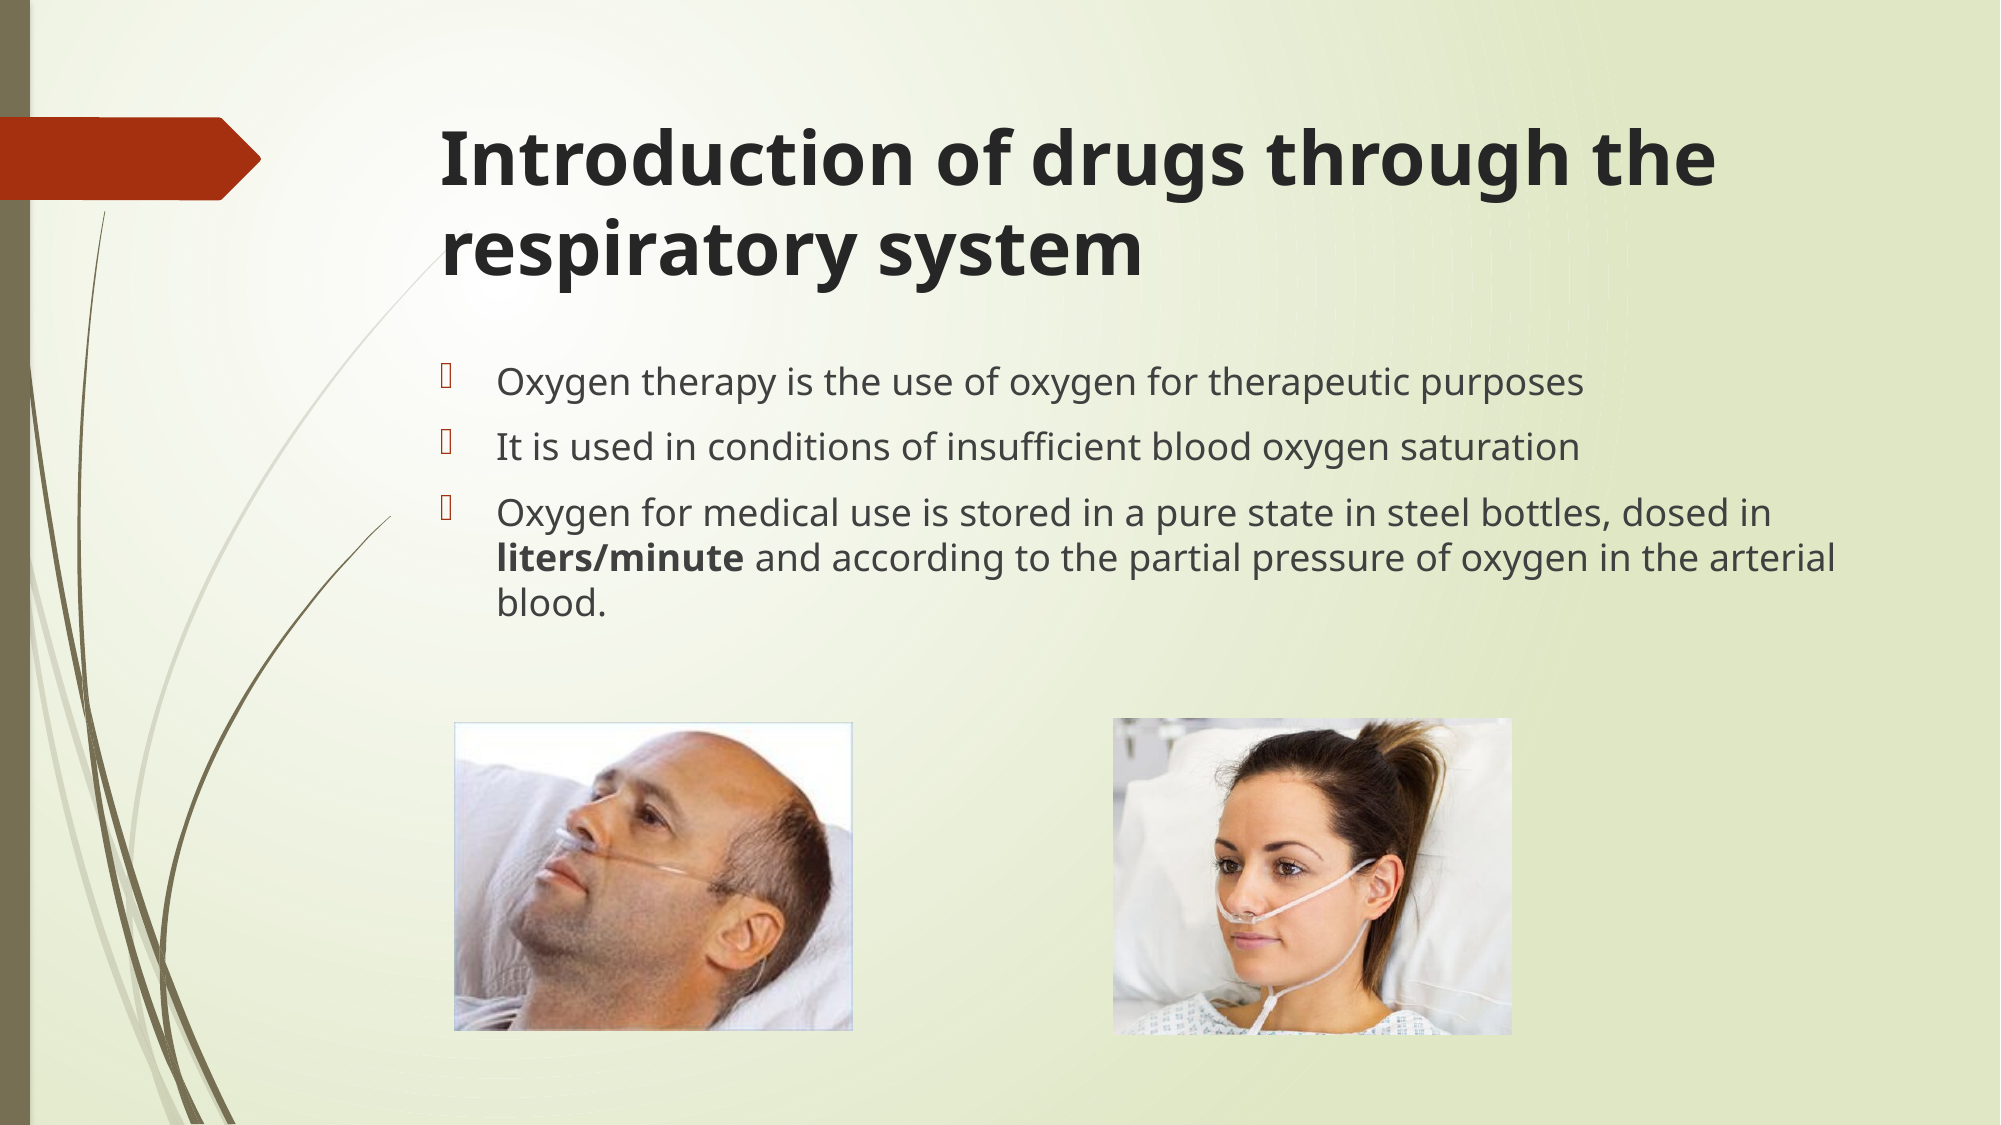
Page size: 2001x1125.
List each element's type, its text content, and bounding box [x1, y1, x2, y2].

picture [1112, 718, 1512, 1035]
picture [453, 722, 853, 1031]
title Introduction of drugs through the respiratory system [425, 102, 1888, 313]
list Oxygen therapy is the use of oxygen for therapeutic purposes It is used in conditions of insufficient blood oxygen saturation Oxygen for medical use is stored in a pure state in steel bottles, dosed in liters/minute and according to the partial pressure of oxygen in the arterial blood. [424, 350, 1888, 970]
